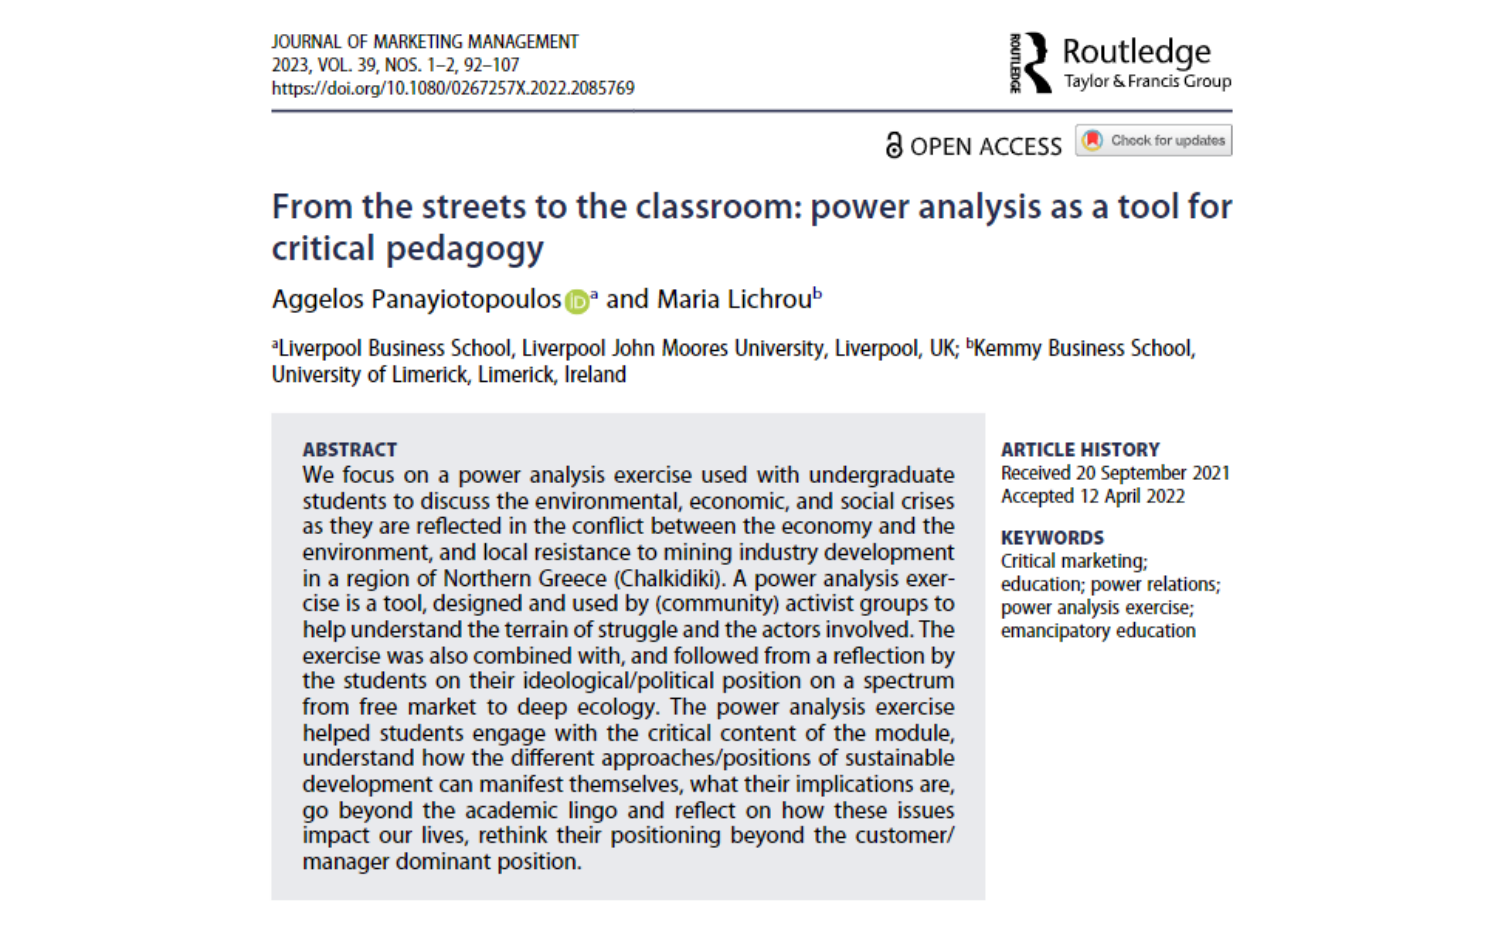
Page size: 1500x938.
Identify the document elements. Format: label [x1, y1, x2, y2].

list [229, 0, 1270, 937]
